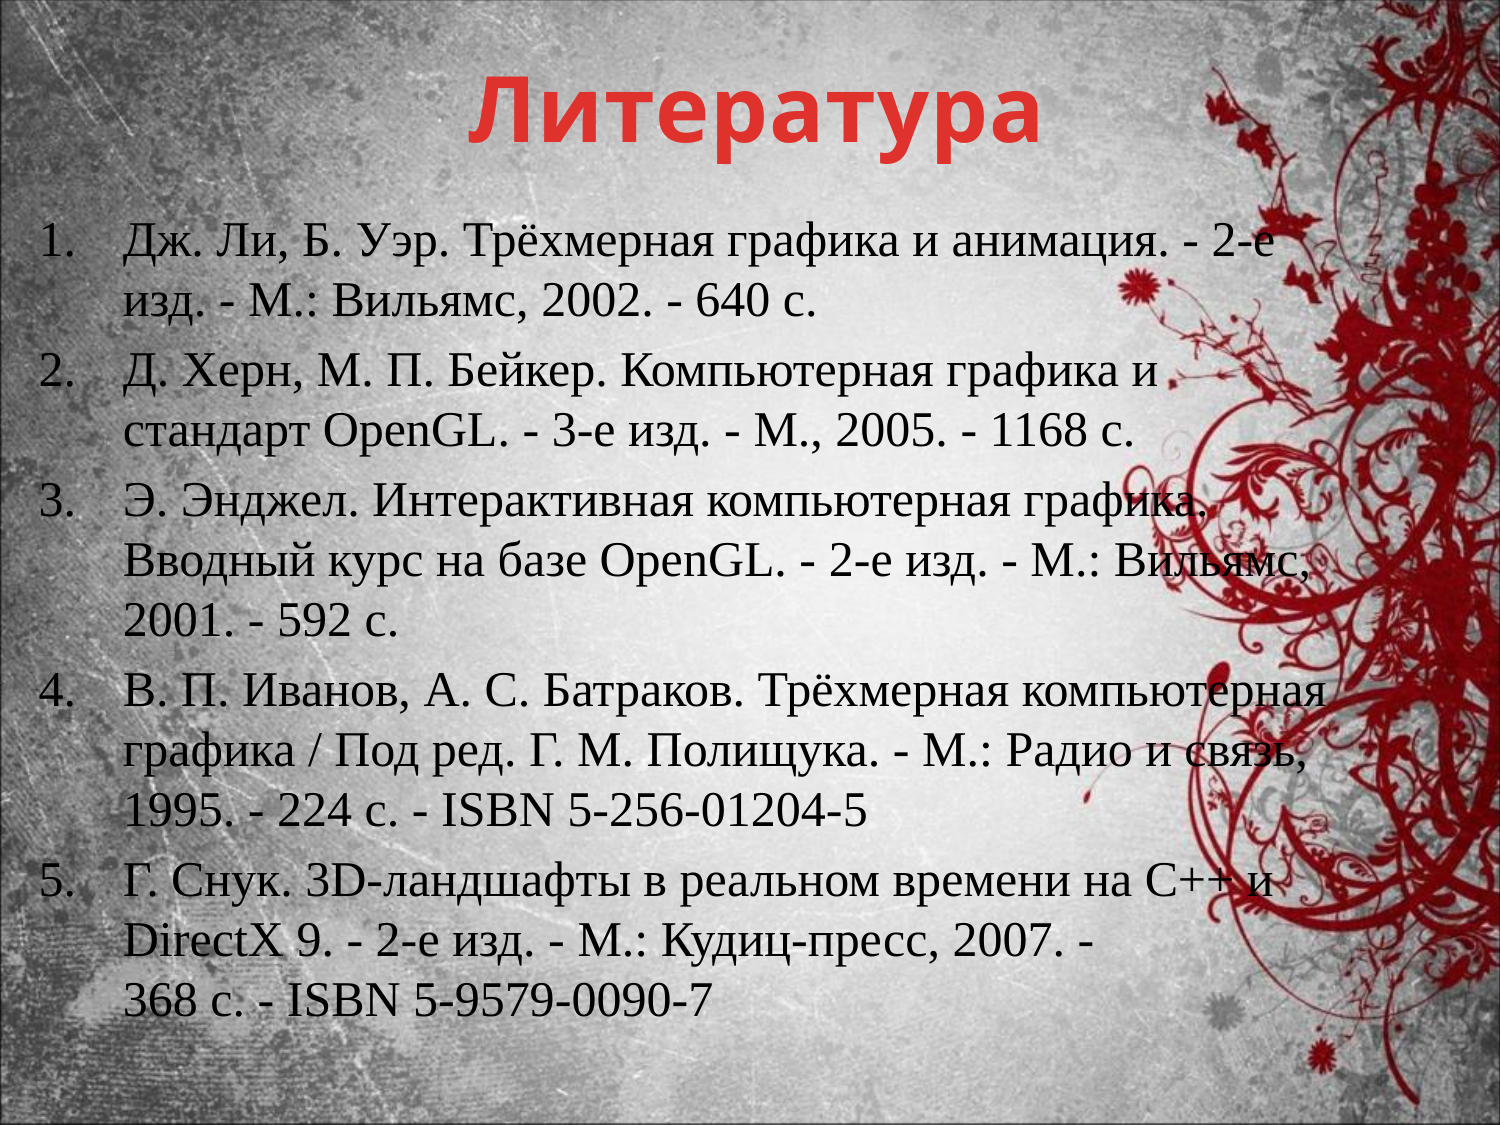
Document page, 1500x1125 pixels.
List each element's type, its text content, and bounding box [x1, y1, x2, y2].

picture [0, 0, 1500, 1125]
title Литература [82, 0, 1432, 211]
list Дж. Ли, Б. Уэр. Трёхмерная графика и анимация. - 2-е изд. - М.: Вильямс, 2002. - 640 с. Д. Херн, М. П. Бейкер. Компьютерная графика и стандарт OpenGL. - 3-е изд. - М., 2005. - 1168 с. Э. Энджел. Интерактивная компьютерная графика. Вводный курс на базе OpenGL. - 2-е изд. - М.: Вильямс, 2001. - 592 с. В. П. Иванов, А. С. Батраков. Трёхмерная компьютерная графика / Под ред. Г. М. Полищука. - М.: Радио и связь, 1995. - 224 с. - ISBN 5-256-01204-5 Г. Снук. 3D-ландшафты в реальном времени на C++ и DirectX 9. - 2-е изд. - М.: Кудиц-пресс, 2007. - 368 с. - ISBN 5-9579-0090-7 [23, 199, 1372, 1090]
